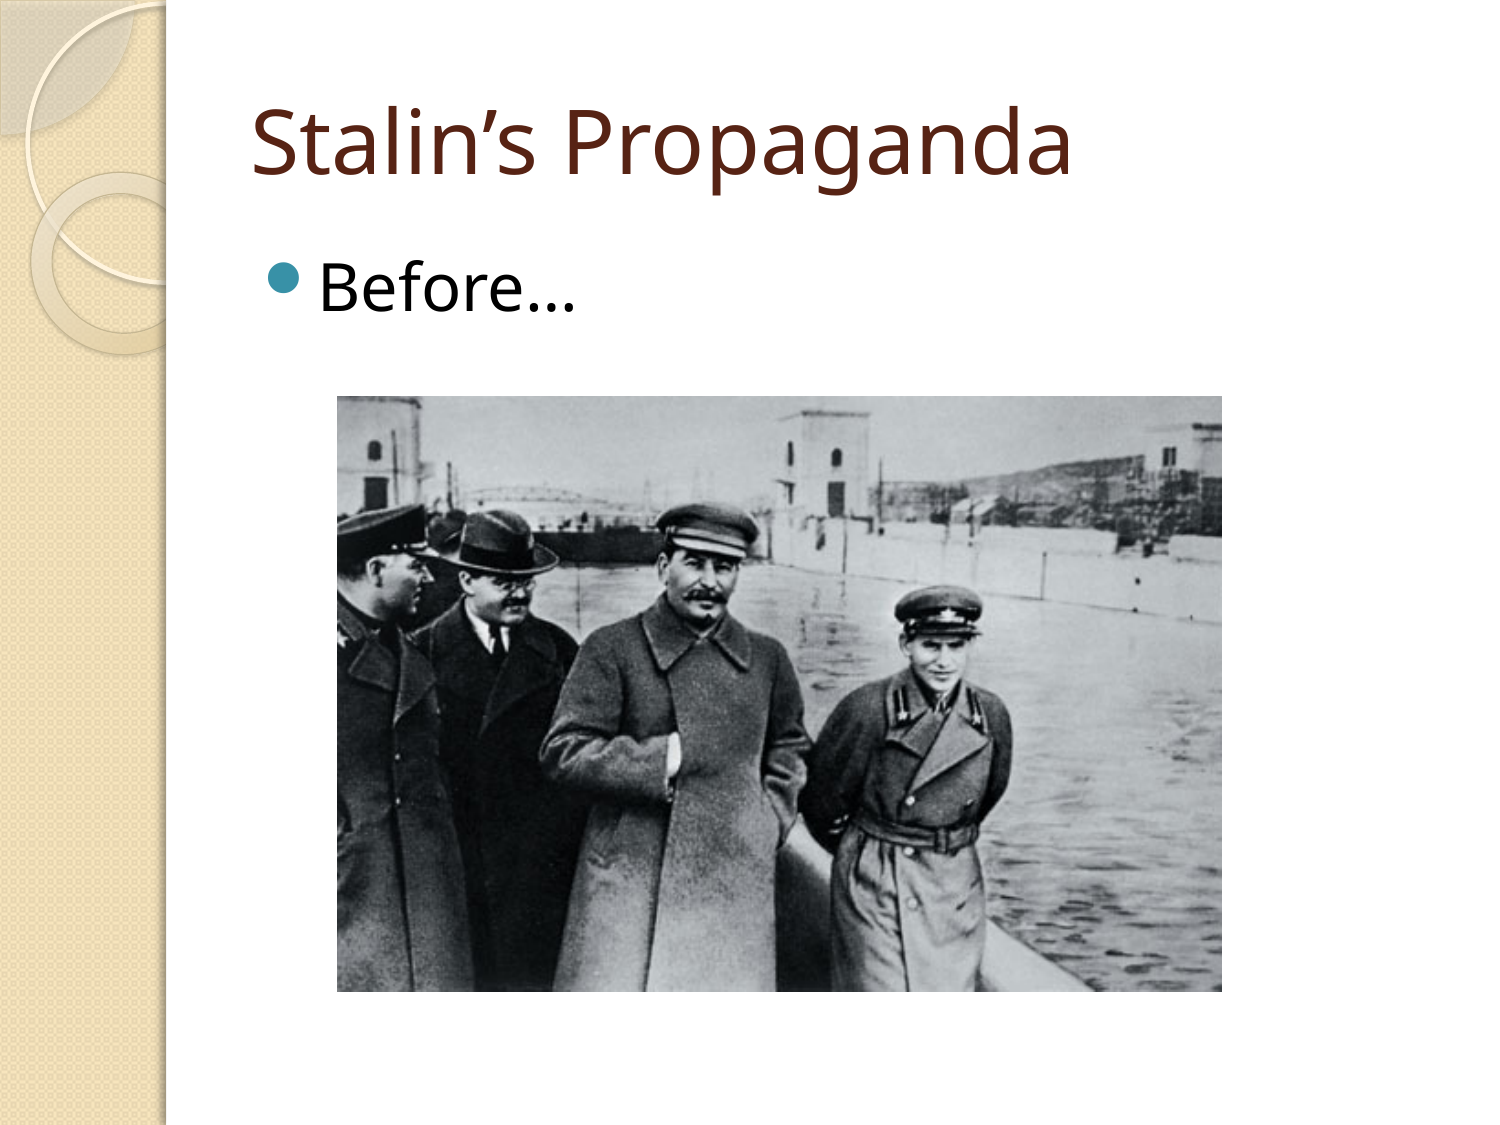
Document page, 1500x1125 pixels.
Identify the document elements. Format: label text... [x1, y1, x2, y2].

list Before… [235, 237, 1466, 1025]
picture [337, 396, 1222, 992]
title Stalin’s Propaganda [235, 45, 1466, 233]
